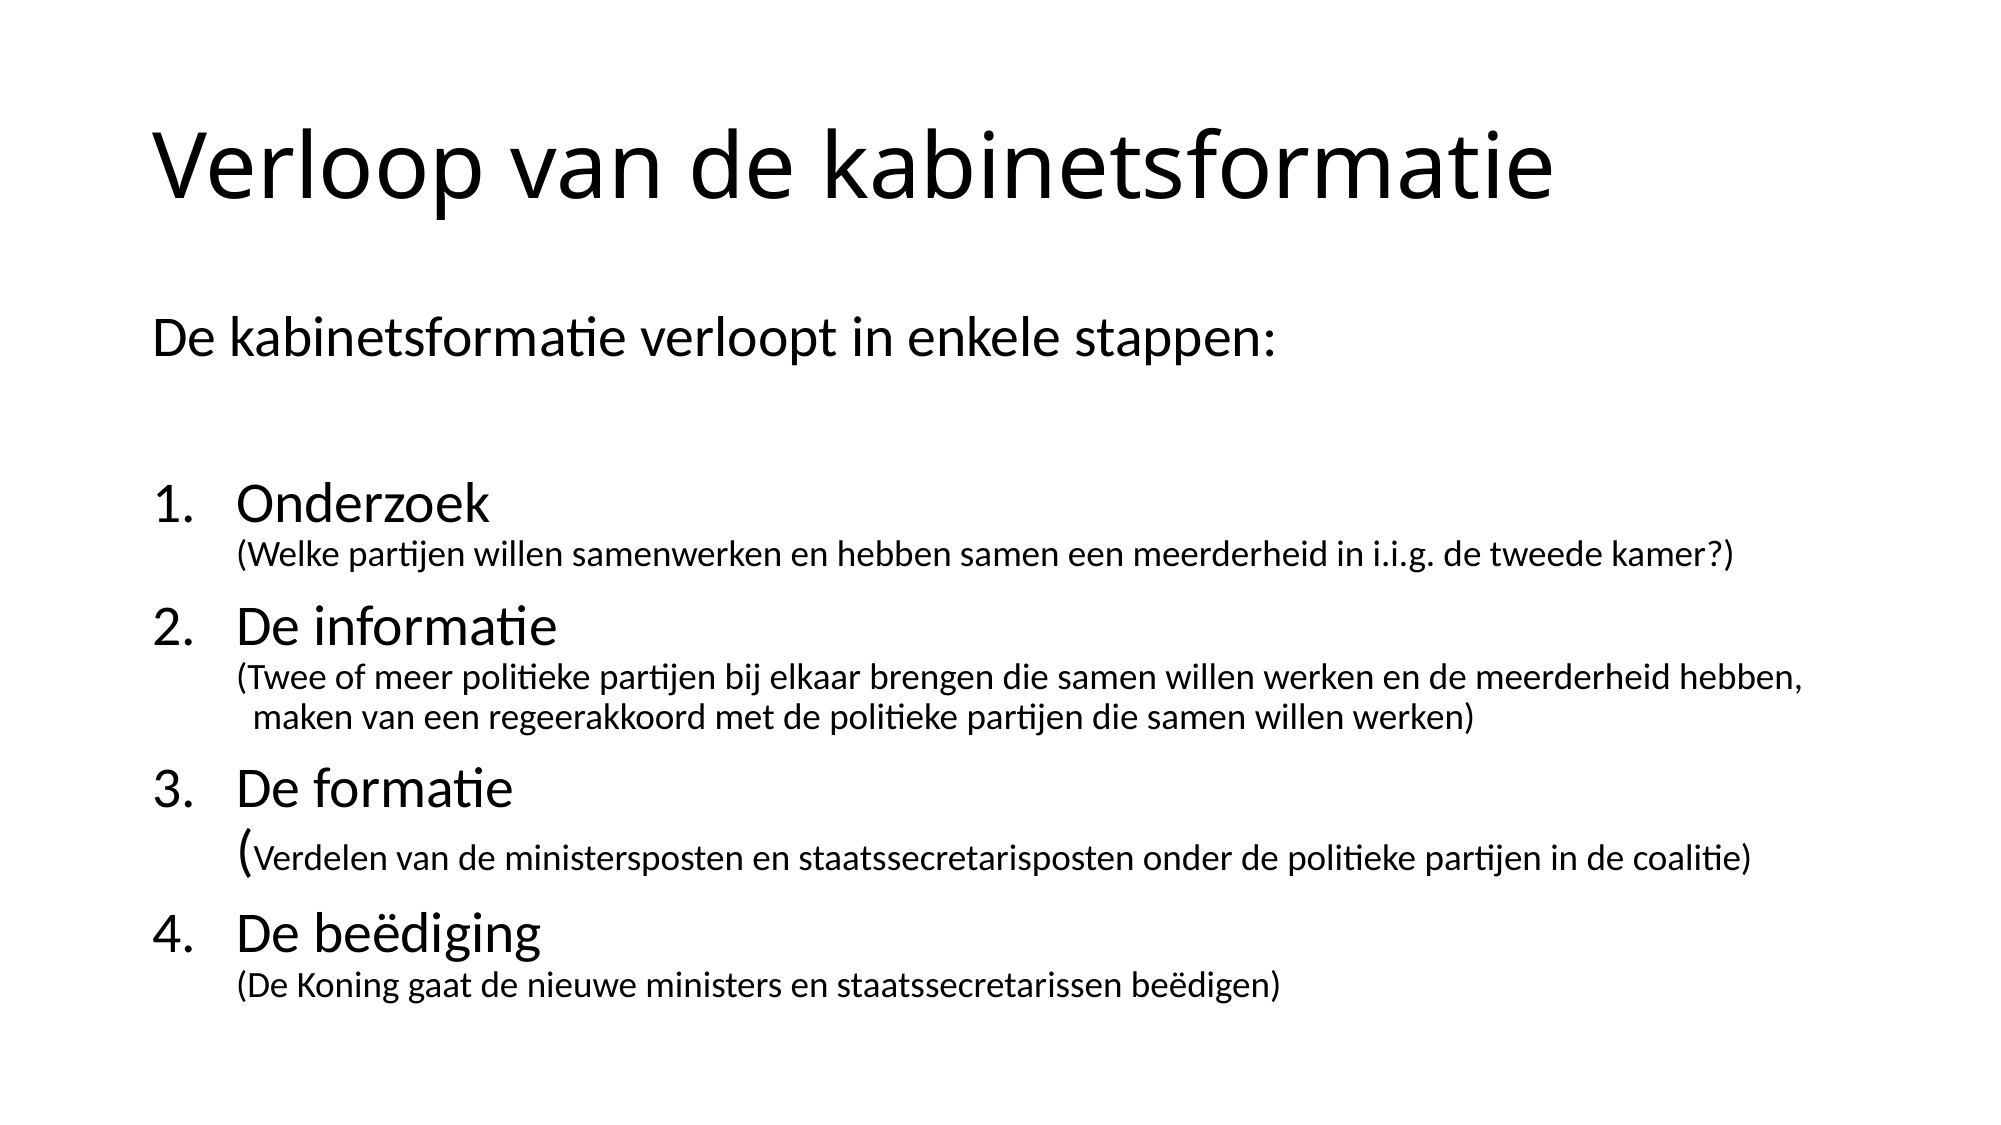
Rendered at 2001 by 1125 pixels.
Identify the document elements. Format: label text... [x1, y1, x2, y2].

title Verloop van de kabinetsformatie [137, 59, 1863, 278]
list De kabinetsformatie verloopt in enkele stappen: Onderzoek (Welke partijen willen samenwerken en hebben samen een meerderheid in i.i.g. de tweede kamer?) De informatie (Twee of meer politieke partijen bij elkaar brengen die samen willen werken en de meerderheid hebben, maken van een regeerakkoord met de politieke partijen die samen willen werken) De formatie (Verdelen van de ministersposten en staatssecretarisposten onder de politieke partijen in de coalitie) De beëdiging (De Koning gaat de nieuwe ministers en staatssecretarissen beëdigen) [137, 299, 1937, 1014]
